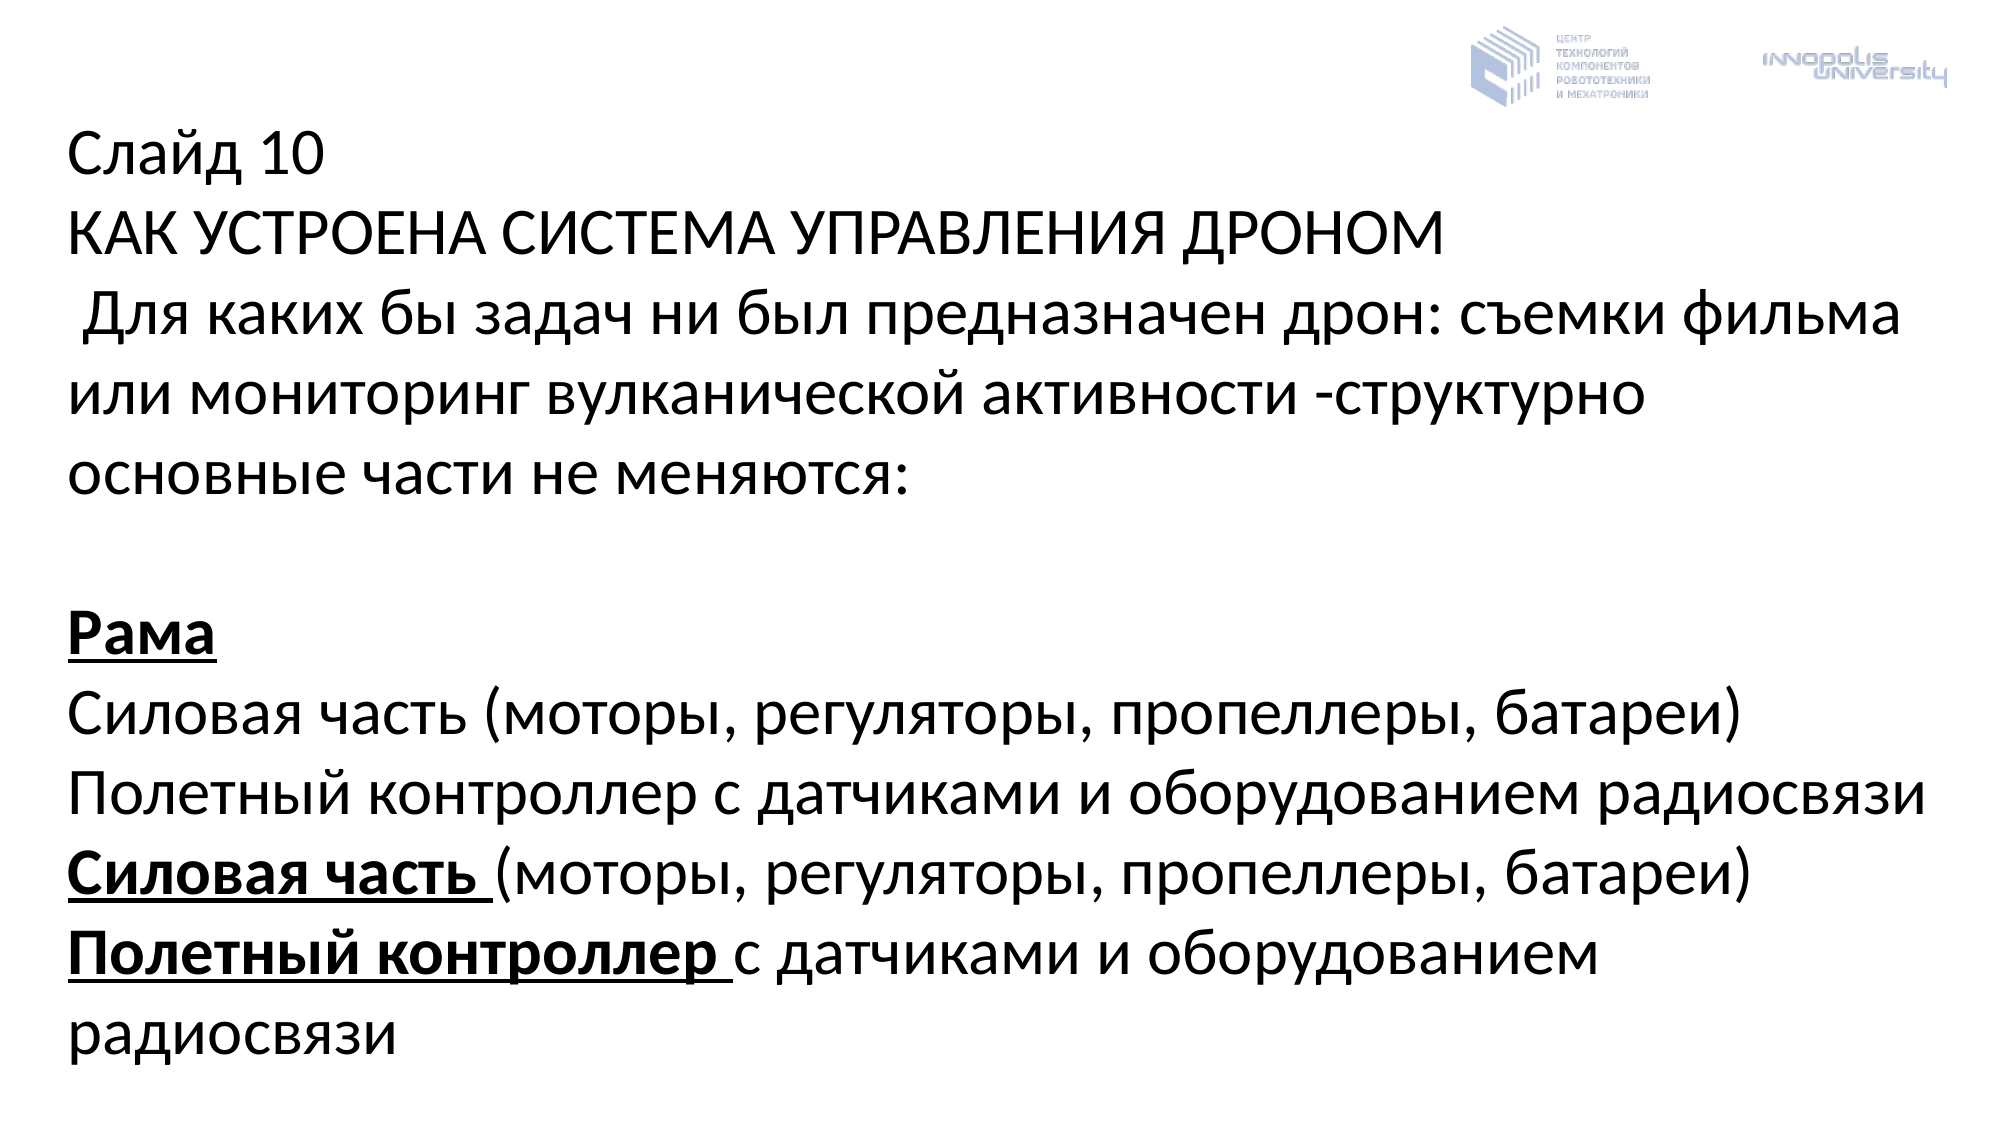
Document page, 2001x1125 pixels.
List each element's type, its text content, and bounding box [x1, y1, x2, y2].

text_box Слайд 10 КАК УСТРОЕНА СИСТЕМА УПРАВЛЕНИЯ ДРОНОМ Для каких бы задач ни был предназначен дрон: съемки фильма или мониторинг вулканической активности -структурно основные части не меняются: Рама Силовая часть (моторы, регуляторы, пропеллеры, батареи) Полетный контроллер с датчиками и оборудованием радиосвязи Силовая часть (моторы, регуляторы, пропеллеры, батареи) Полетный контроллер с датчиками и оборудованием радиосвязи [53, 100, 1957, 1120]
picture [1471, 26, 1947, 107]
